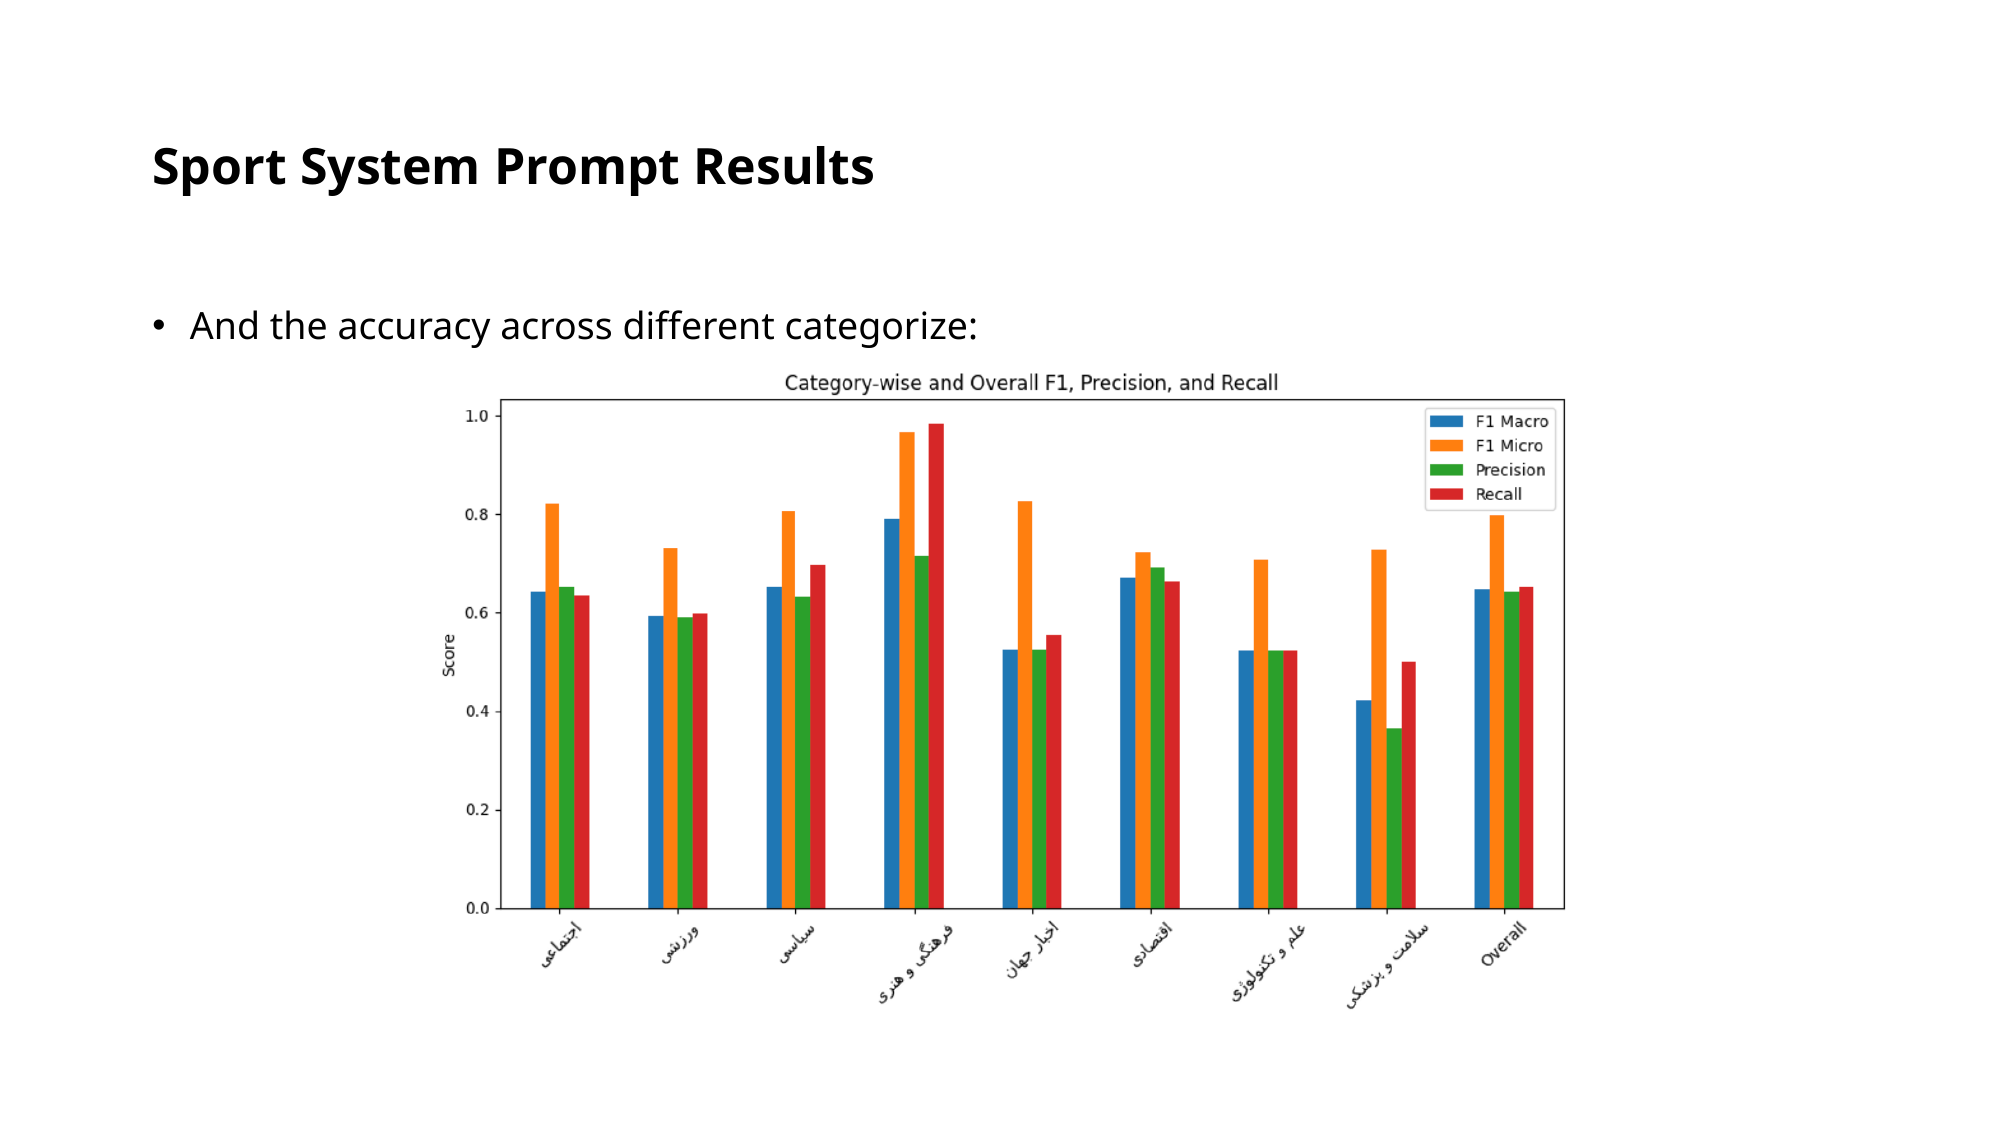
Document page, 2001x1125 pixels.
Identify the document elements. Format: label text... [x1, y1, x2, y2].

title Sport System Prompt Results [137, 59, 1863, 278]
list And the accuracy across different categorize: [137, 299, 1863, 1014]
picture [433, 372, 1567, 1014]
